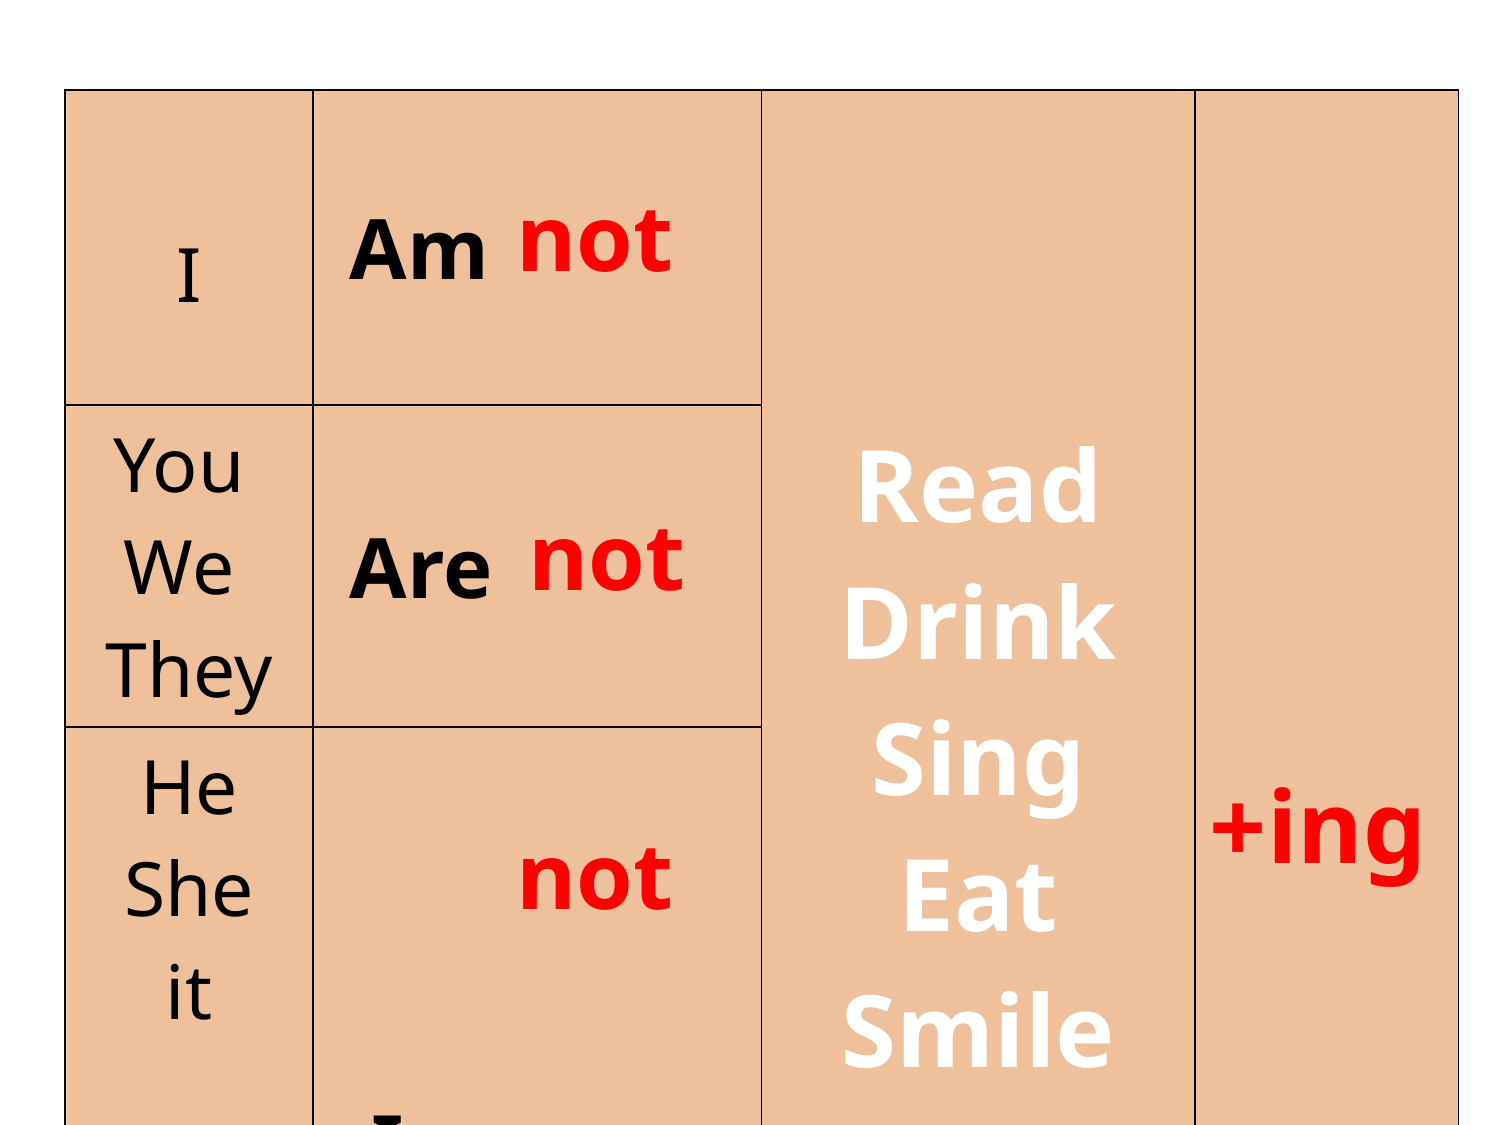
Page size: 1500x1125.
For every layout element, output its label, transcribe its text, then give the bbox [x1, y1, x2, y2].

text_box not [478, 810, 703, 936]
table_header I [66, 91, 312, 404]
table_cell Are [314, 406, 761, 726]
text_box not [478, 172, 703, 298]
table_cell Is [314, 728, 761, 1125]
table_header Am [314, 91, 761, 404]
table_header Read Drink Sing Eat Smile stand [762, 91, 1194, 1125]
table_header +ing [1196, 91, 1458, 1125]
table_cell You We They [66, 406, 312, 726]
text_box not [490, 491, 715, 617]
table_cell He She it [66, 728, 312, 1125]
